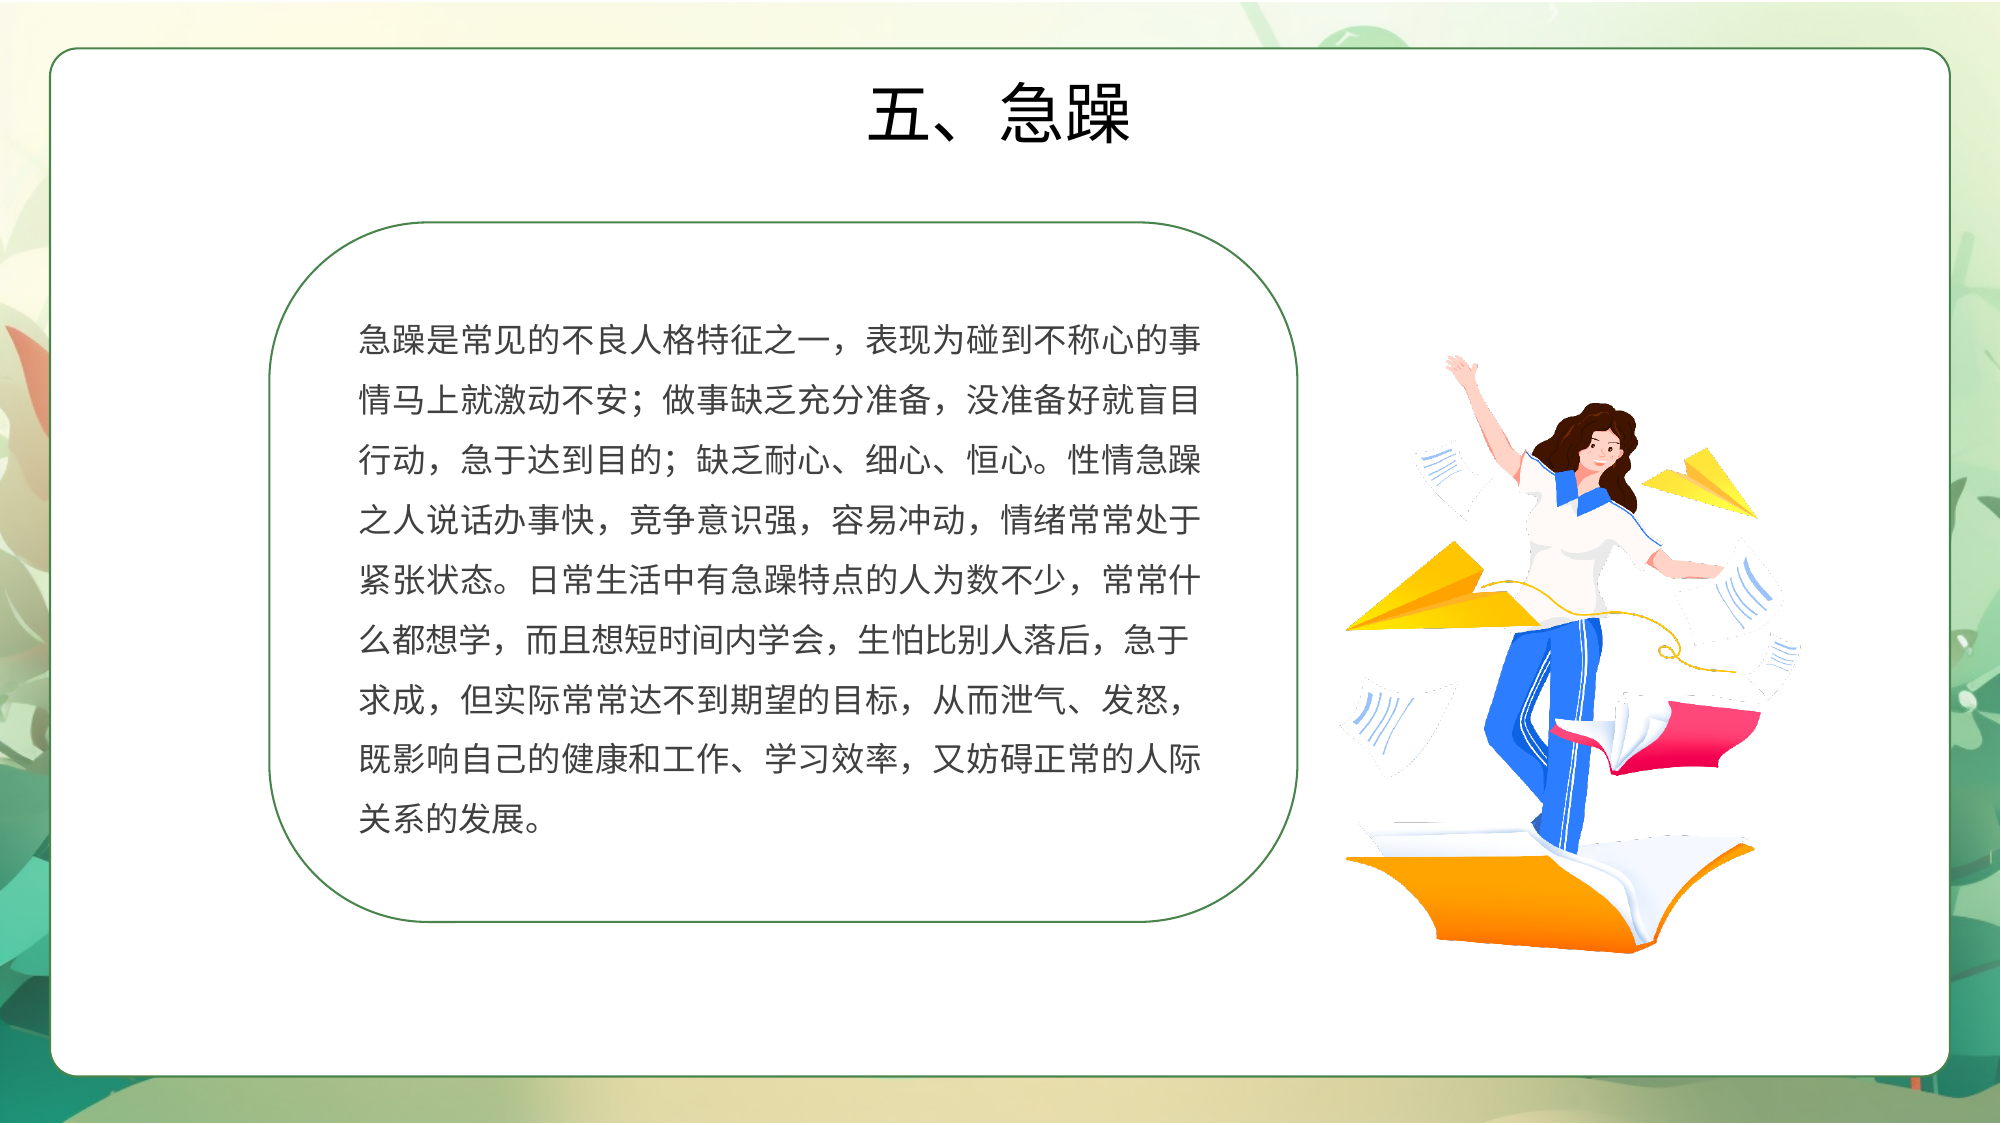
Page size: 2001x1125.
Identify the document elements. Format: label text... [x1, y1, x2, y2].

picture [0, 2, 2000, 1123]
text_box 五、急躁 [437, 64, 1561, 160]
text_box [269, 222, 1298, 922]
